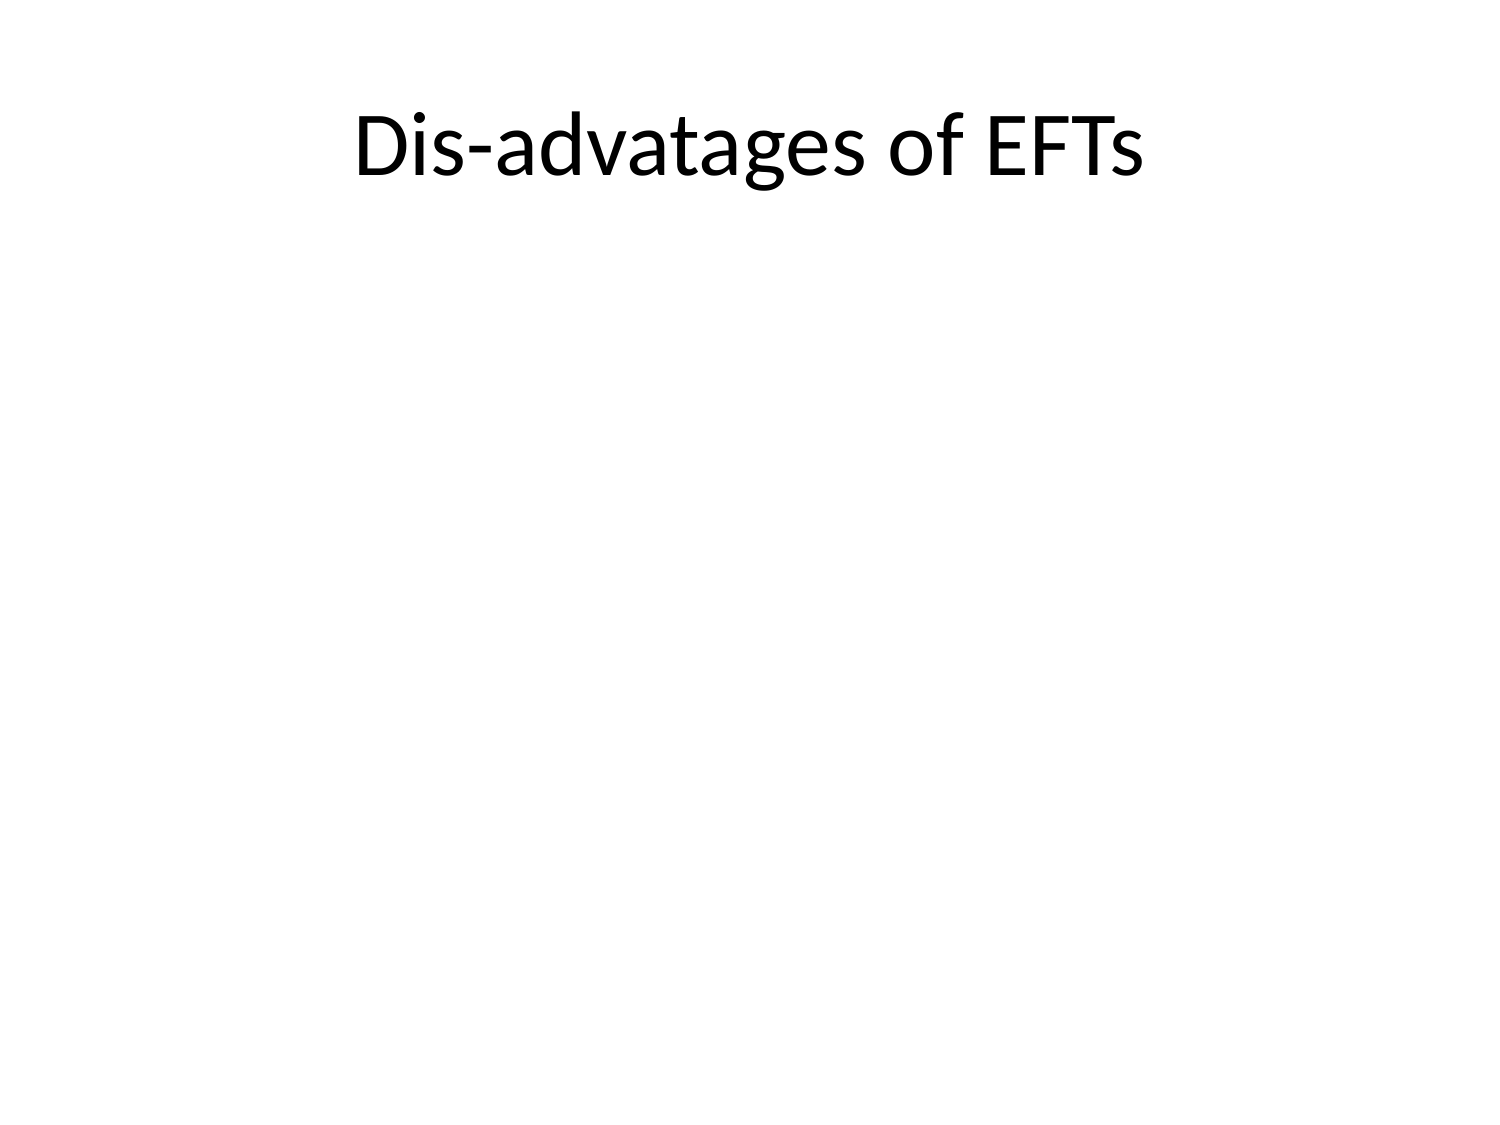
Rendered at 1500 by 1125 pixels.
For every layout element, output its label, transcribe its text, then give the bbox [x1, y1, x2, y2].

title Dis-advatages of EFTs [75, 45, 1425, 233]
